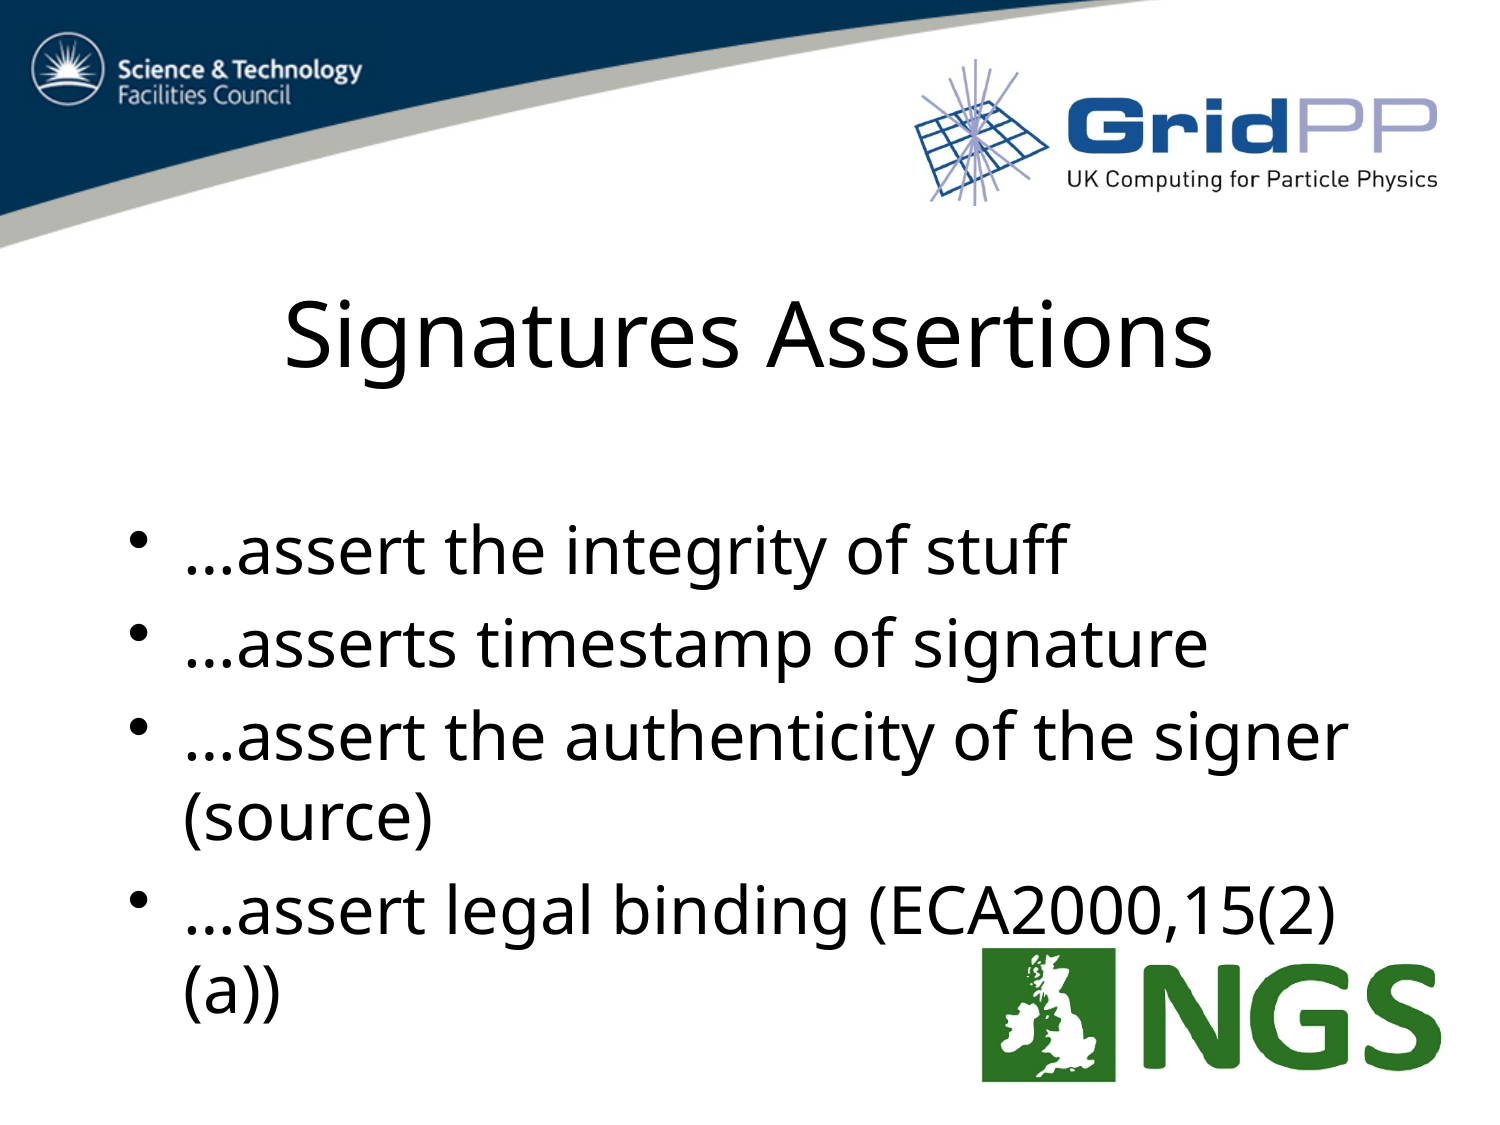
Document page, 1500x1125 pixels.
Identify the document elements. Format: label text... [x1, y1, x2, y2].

picture [972, 940, 1448, 1090]
picture [0, 0, 1437, 249]
title Signatures Assertions [112, 237, 1388, 426]
list …assert the integrity of stuff …asserts timestamp of signature …assert the authenticity of the signer (source) …assert legal binding (ECA2000,15(2)(a)) [112, 499, 1388, 1001]
